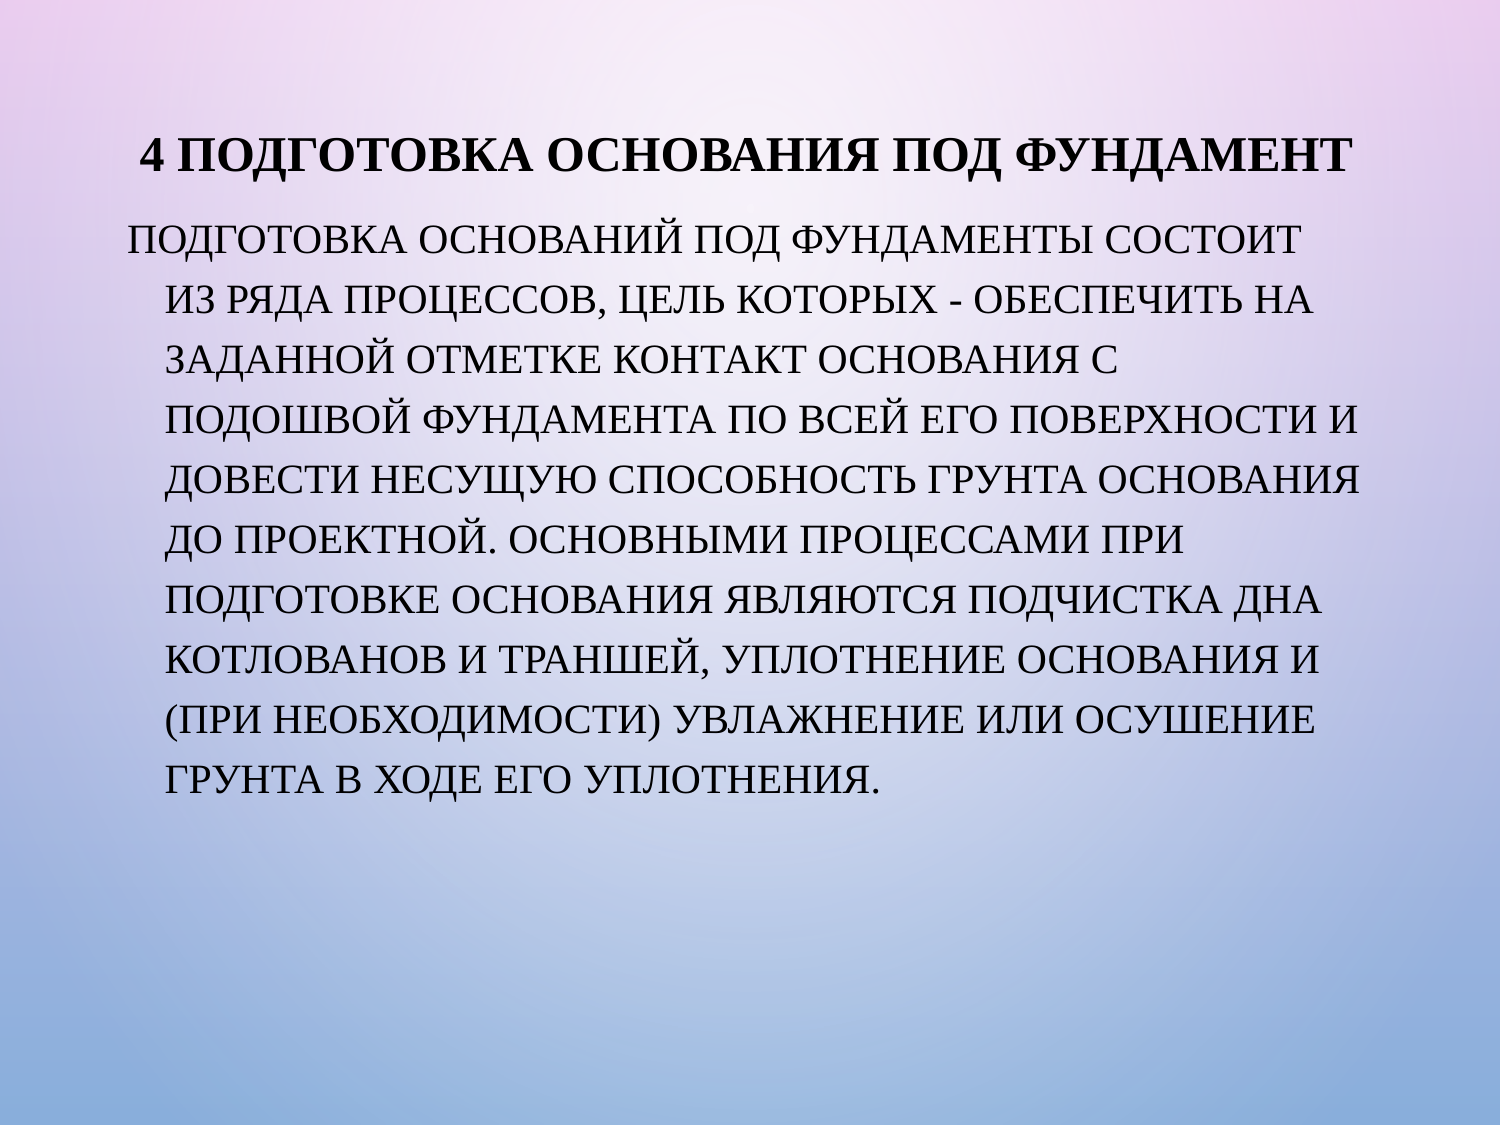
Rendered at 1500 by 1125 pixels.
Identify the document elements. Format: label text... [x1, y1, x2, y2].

list 4 Подготовка основания под фундамент Подготовка оснований под фундаменты состоит из ряда процессов, цель которых - обеспечить на заданной отметке контакт основания с подошвой фундамента по всей его поверхности и довести несущую способность грунта основания до проектной. Основными процессами при подготовке основания являются подчистка дна котлованов и траншей, уплотнение основания и (при необходимости) увлажнение или осушение грунта в ходе его уплотнения. [112, 101, 1379, 896]
